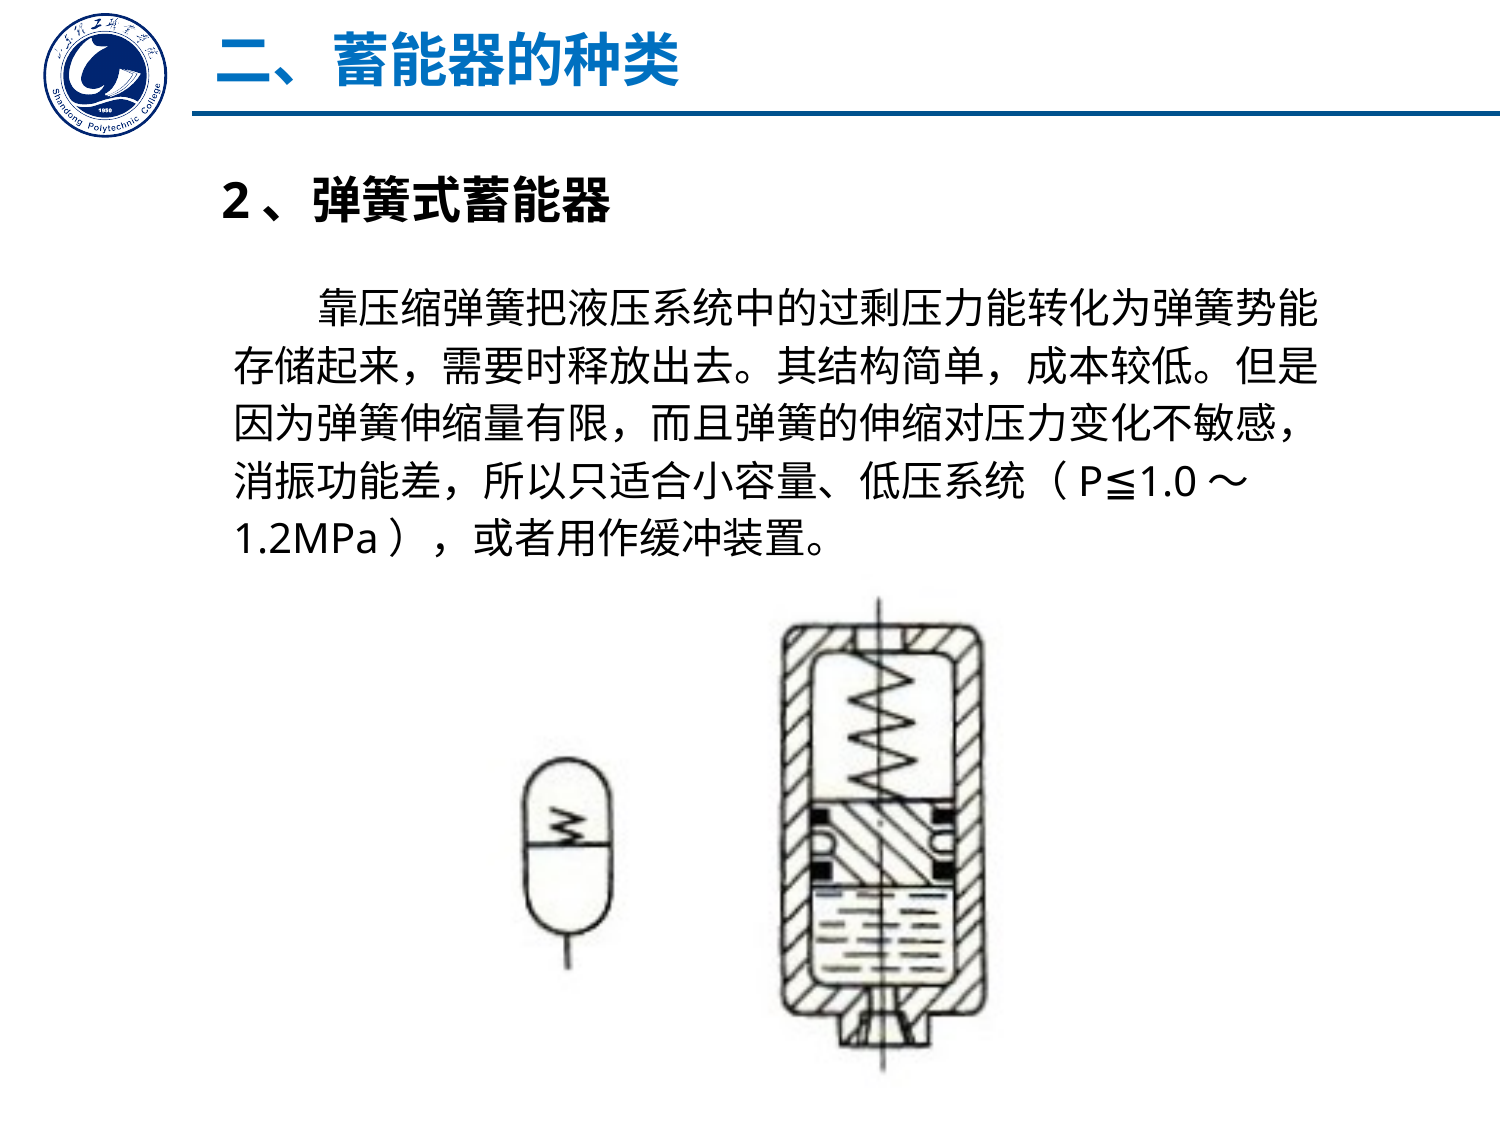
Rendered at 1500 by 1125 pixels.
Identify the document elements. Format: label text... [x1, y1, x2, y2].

picture [442, 573, 1036, 1096]
text_box 二、蓄能器的种类 [199, 16, 1477, 102]
text_box 2、弹簧式蓄能器 [206, 160, 1306, 236]
picture [43, 7, 174, 138]
text_box 靠压缩弹簧把液压系统中的过剩压力能转化为弹簧势能存储起来，需要时释放出去。其结构简单，成本较低。但是因为弹簧伸缩量有限，而且弹簧的伸缩对压力变化不敏感，消振功能差，所以只适合小容量、低压系统（P≦1.0～1.2MPa），或者用作缓冲装置。 [218, 267, 1353, 570]
